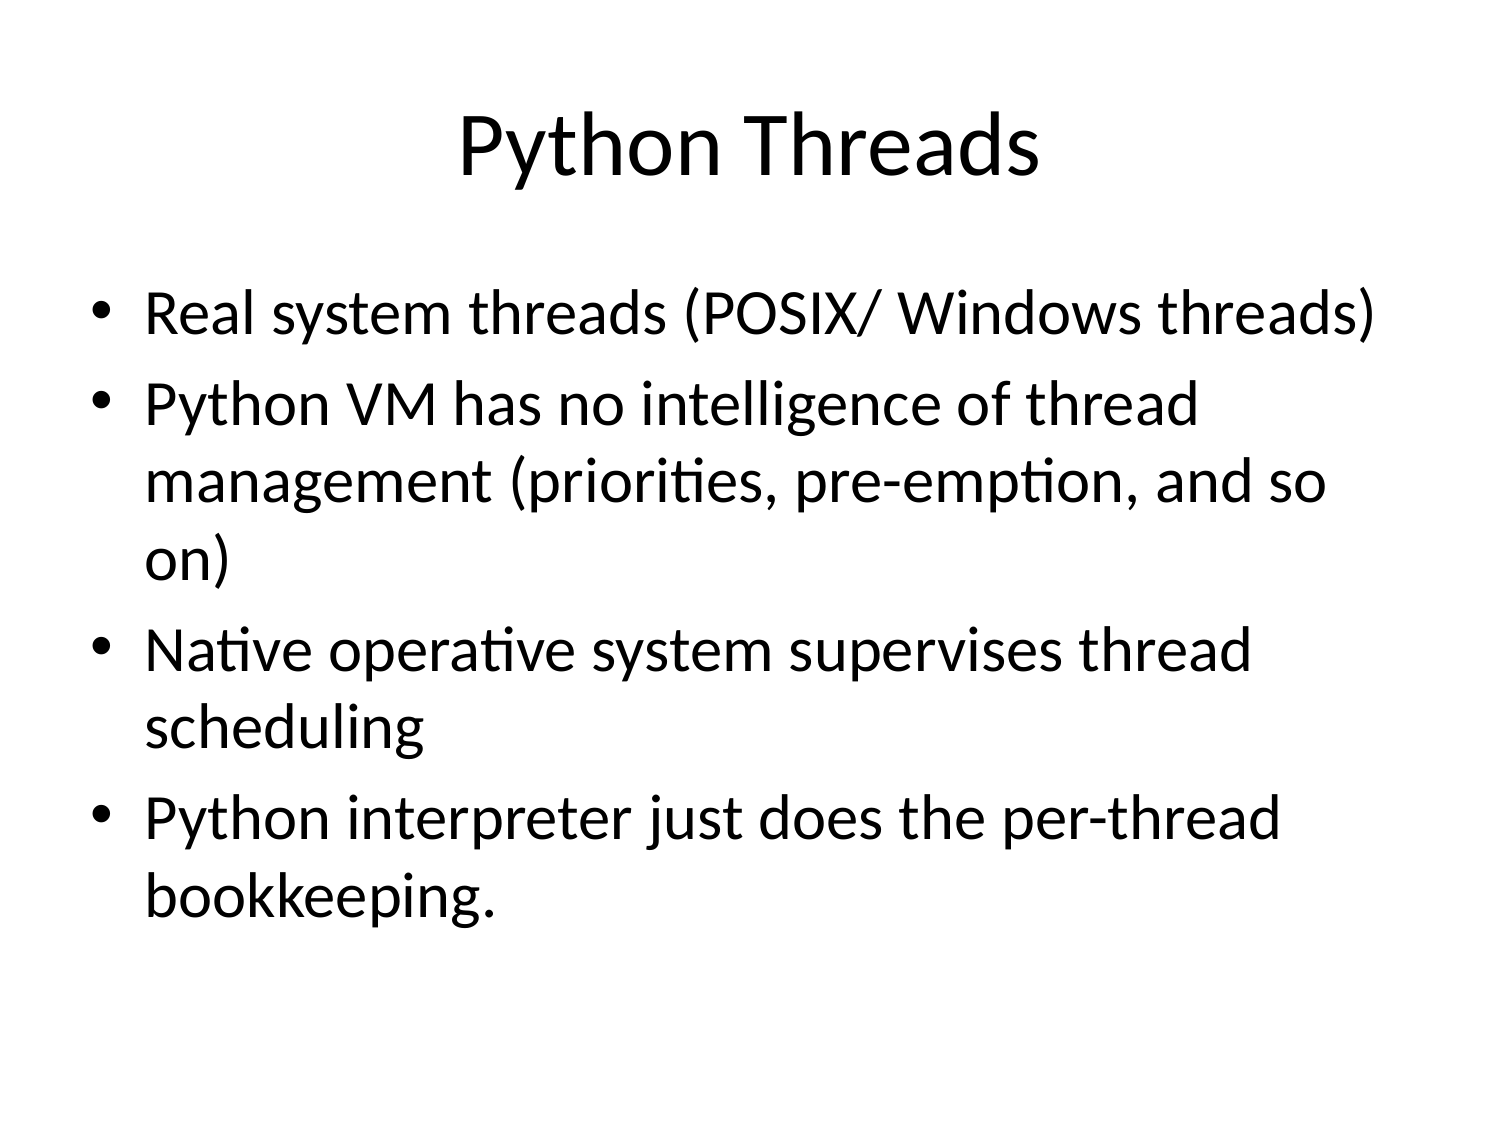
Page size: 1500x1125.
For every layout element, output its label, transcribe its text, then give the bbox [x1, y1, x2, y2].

list Real system threads (POSIX/ Windows threads) Python VM has no intelligence of thread management (priorities, pre-emption, and so on) Native operative system supervises thread scheduling Python interpreter just does the per-thread bookkeeping. [75, 262, 1425, 1005]
title Python Threads [75, 45, 1425, 233]
